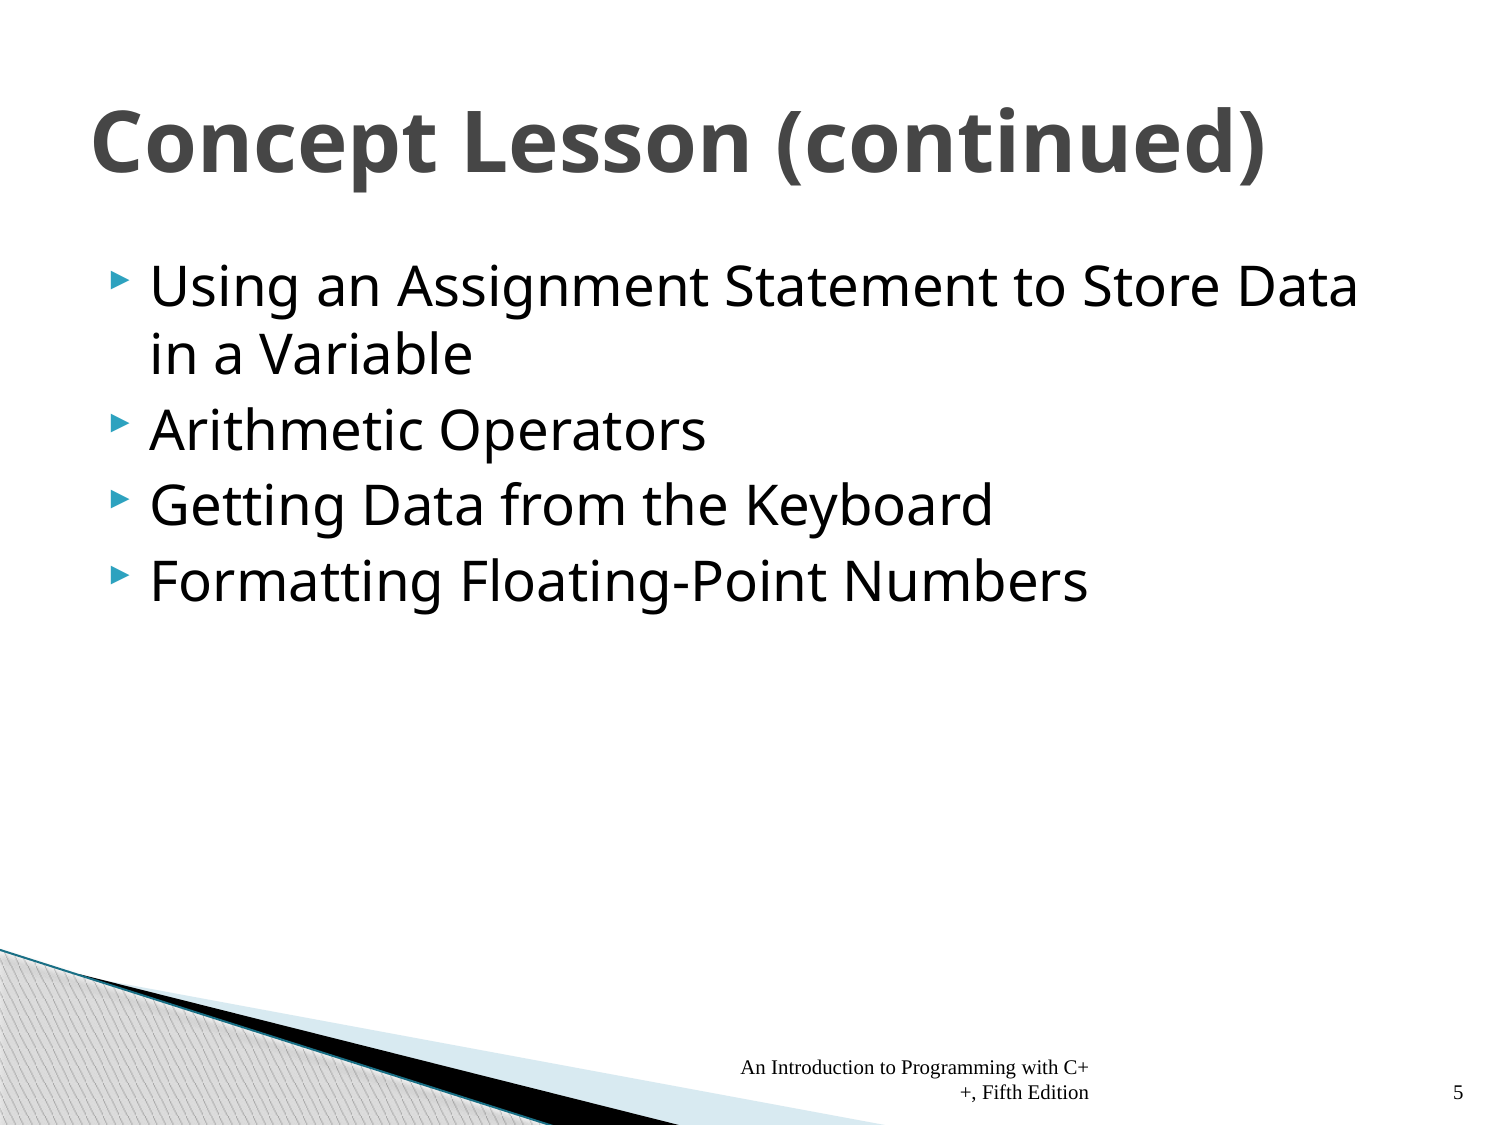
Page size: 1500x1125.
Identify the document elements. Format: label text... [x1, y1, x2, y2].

title Concept Lesson (continued) [75, 45, 1425, 233]
footer An Introduction to Programming with C++, Fifth Edition [718, 1051, 1105, 1112]
slide_number 5 [1418, 1051, 1479, 1112]
list Using an Assignment Statement to Store Data in a Variable Arithmetic Operators Getting Data from the Keyboard Formatting Floating-Point Numbers [75, 243, 1425, 986]
